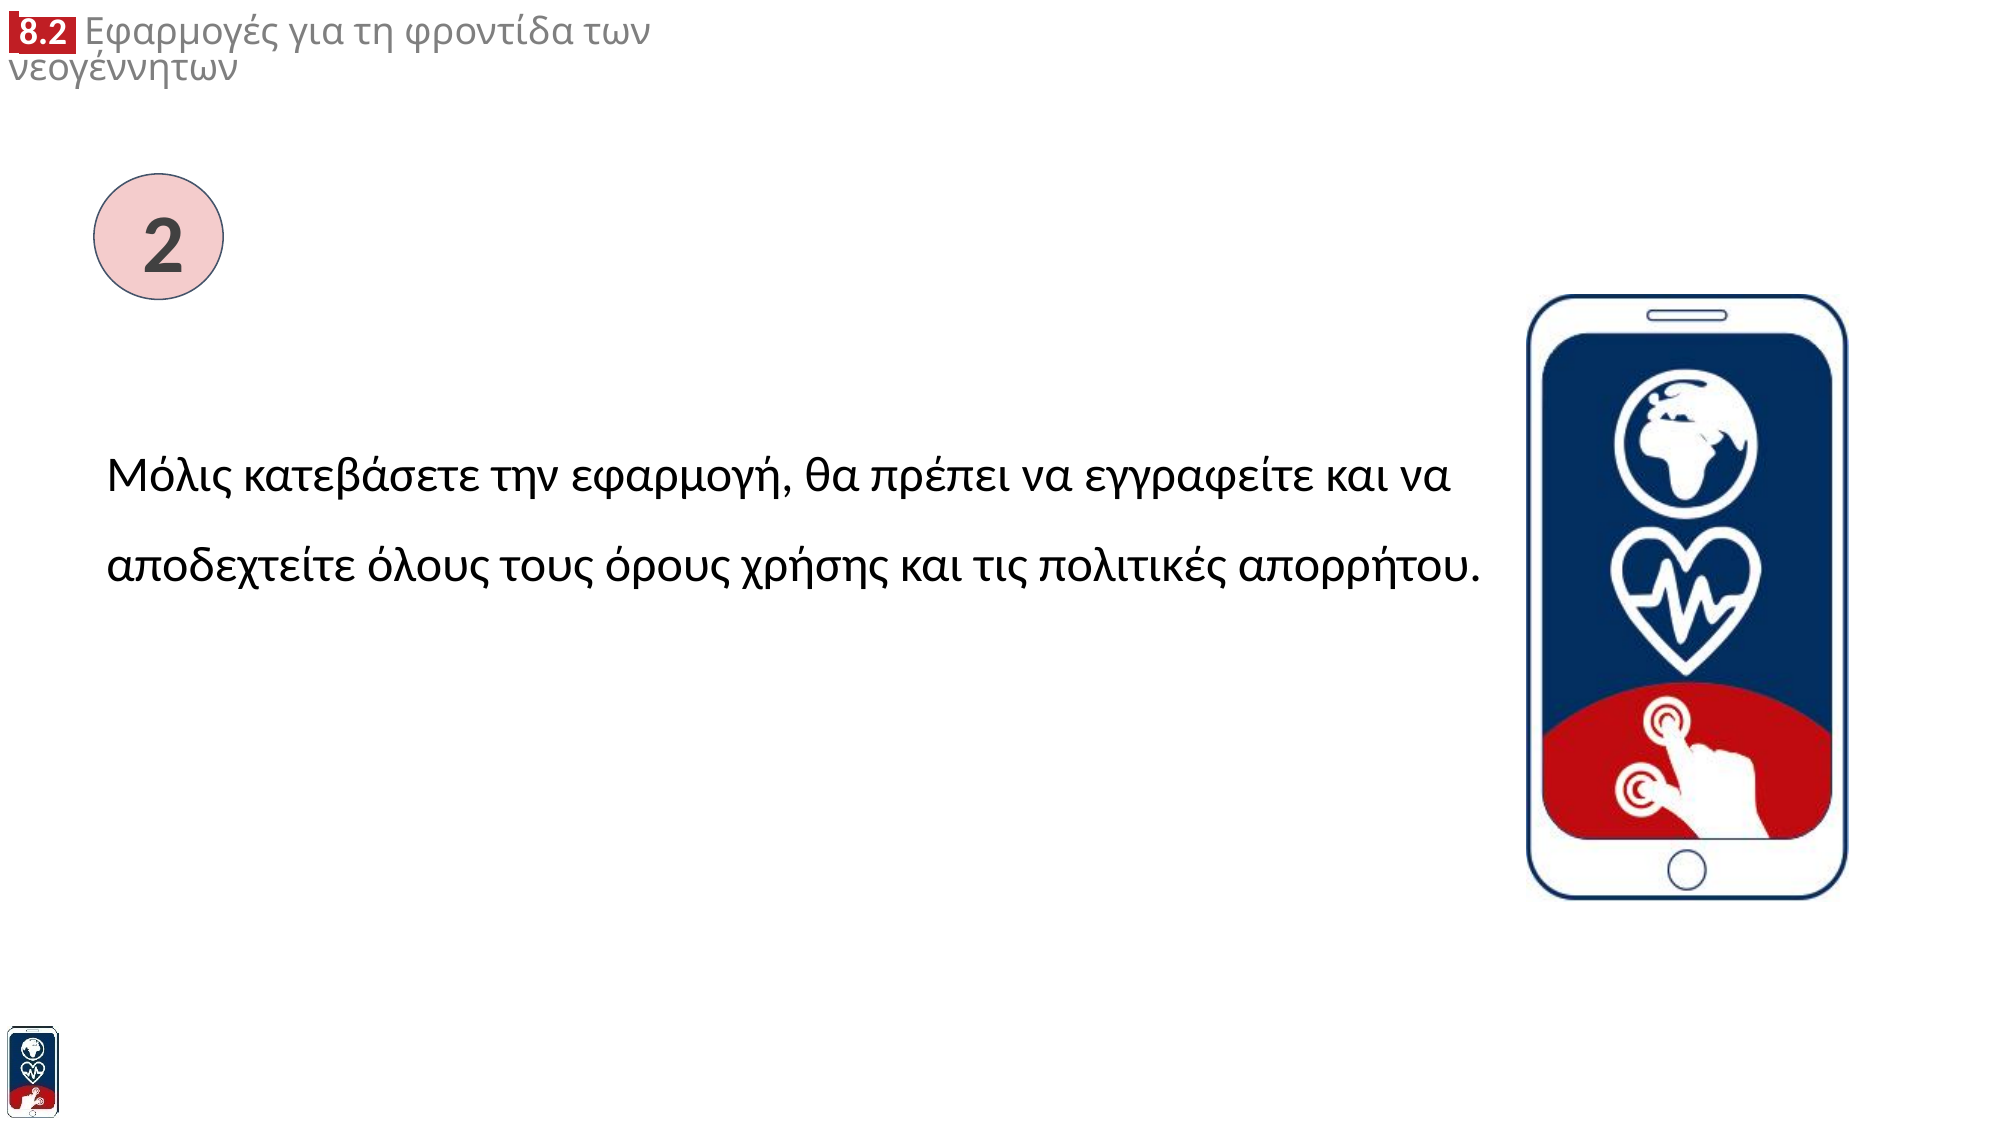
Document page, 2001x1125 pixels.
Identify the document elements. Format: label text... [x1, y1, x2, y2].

list Μόλις κατεβάσετε την εφαρμογή, θα πρέπει να εγγραφείτε και να αποδεχτείτε όλους τους όρους χρήσης και τις πολιτικές απορρήτου. [91, 403, 1503, 1051]
picture [1526, 294, 1849, 902]
text_box [93, 181, 127, 292]
text_box 2 [127, 173, 236, 304]
picture [7, 1026, 59, 1118]
